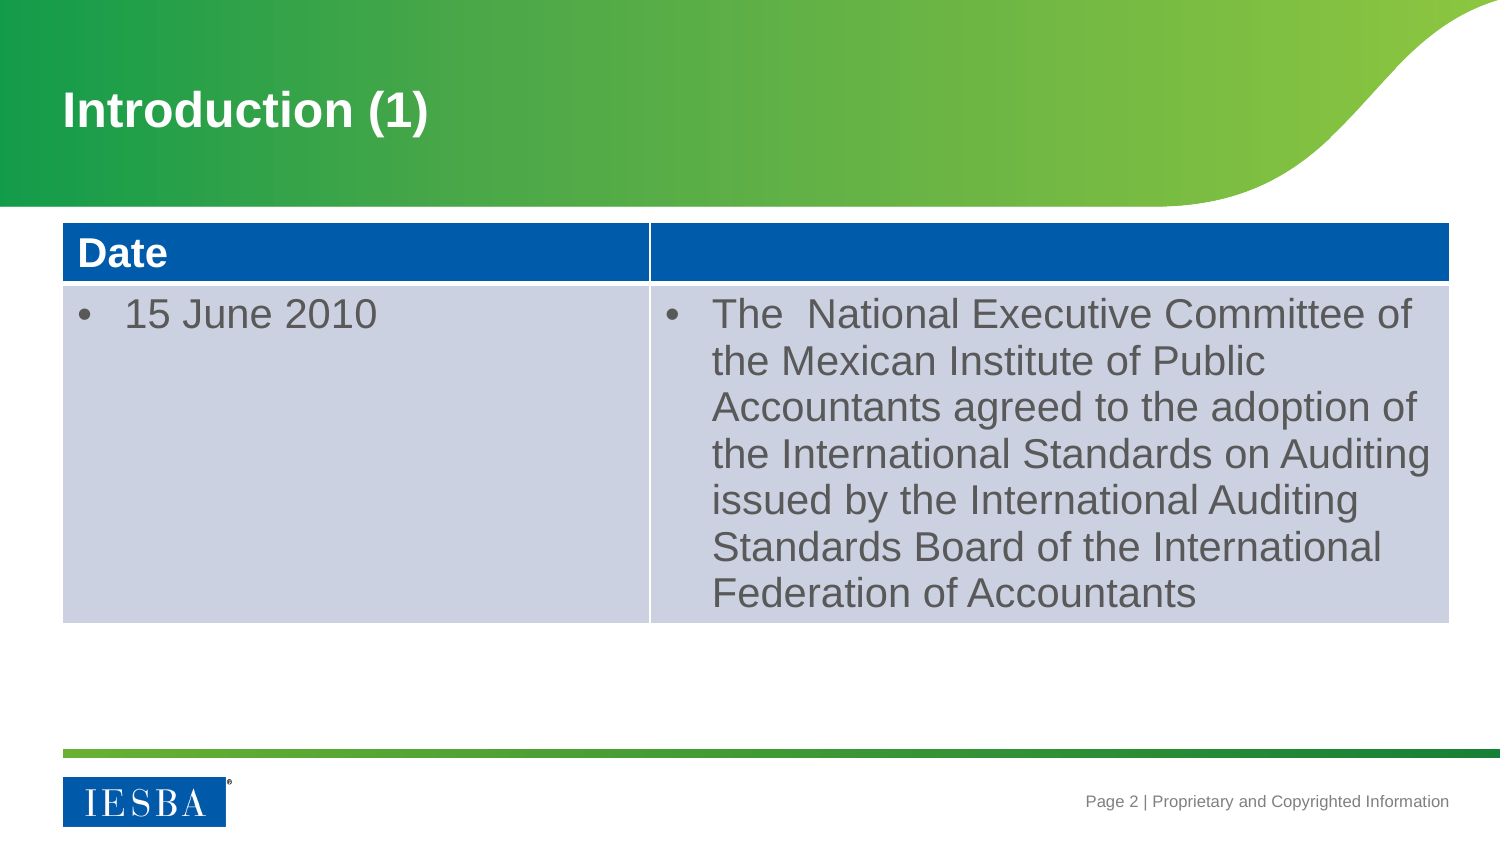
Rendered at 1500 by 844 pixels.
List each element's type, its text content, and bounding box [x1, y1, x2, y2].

picture [0, 0, 1500, 207]
table_cell 15 June 2010 [63, 286, 649, 623]
table_header Date [63, 223, 649, 281]
picture [63, 777, 232, 827]
table_cell The National Executive Committee of the Mexican Institute of Public Accountants agreed to the adoption of the International Standards on Auditing issued by the International Auditing Standards Board of the International Federation of Accountants [651, 286, 1449, 623]
table_header [651, 223, 1449, 281]
title Introduction (1) [62, 75, 1300, 141]
